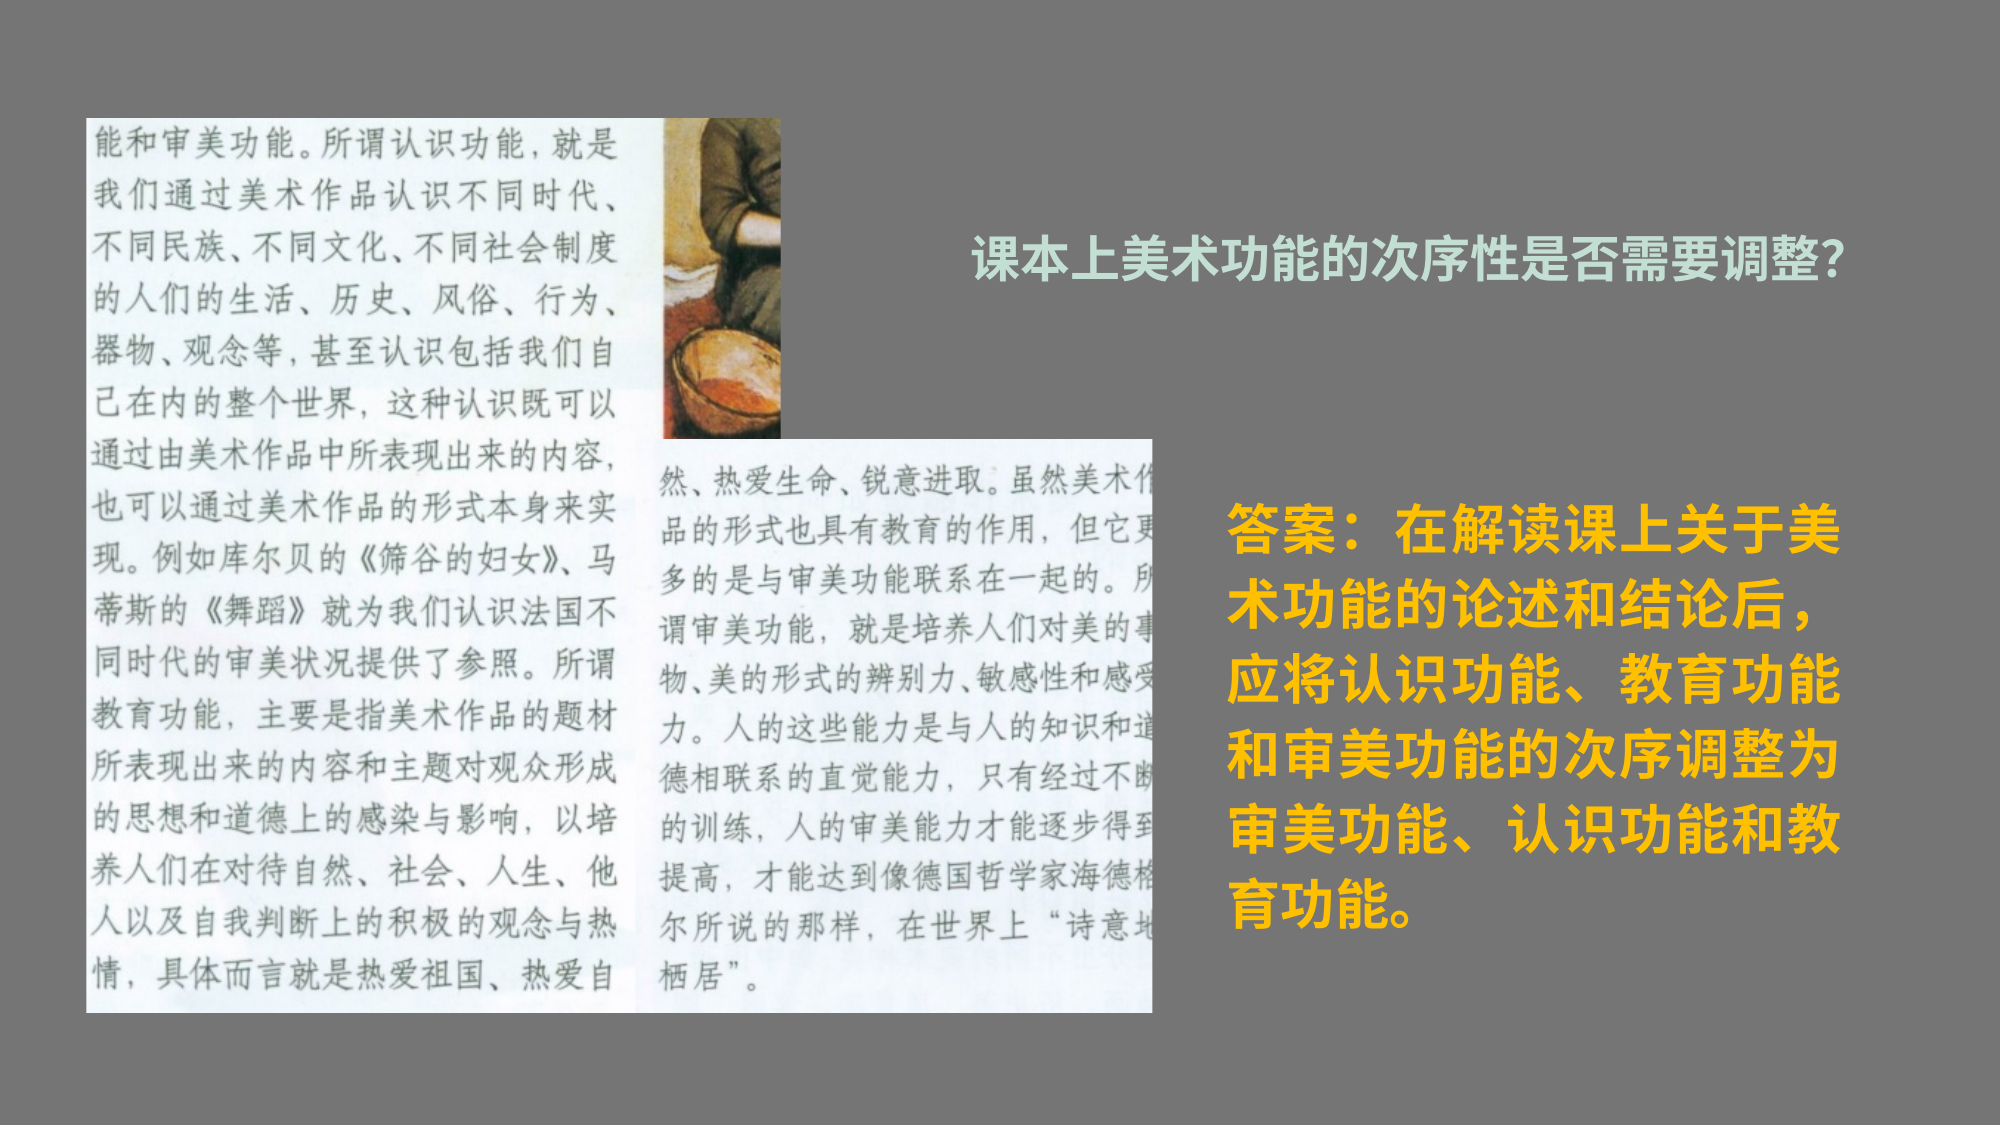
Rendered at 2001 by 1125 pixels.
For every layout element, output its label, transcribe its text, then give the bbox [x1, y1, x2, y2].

text_box 课本上美术功能的次序性是否需要调整？ [1158, 220, 1886, 296]
text_box 答案：在解读课上关于美术功能的论述和结论后，应将认识功能、教育功能和审美功能的次序调整为审美功能、认识功能和教育功能。 [1211, 478, 1857, 943]
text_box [86, 118, 1153, 1014]
